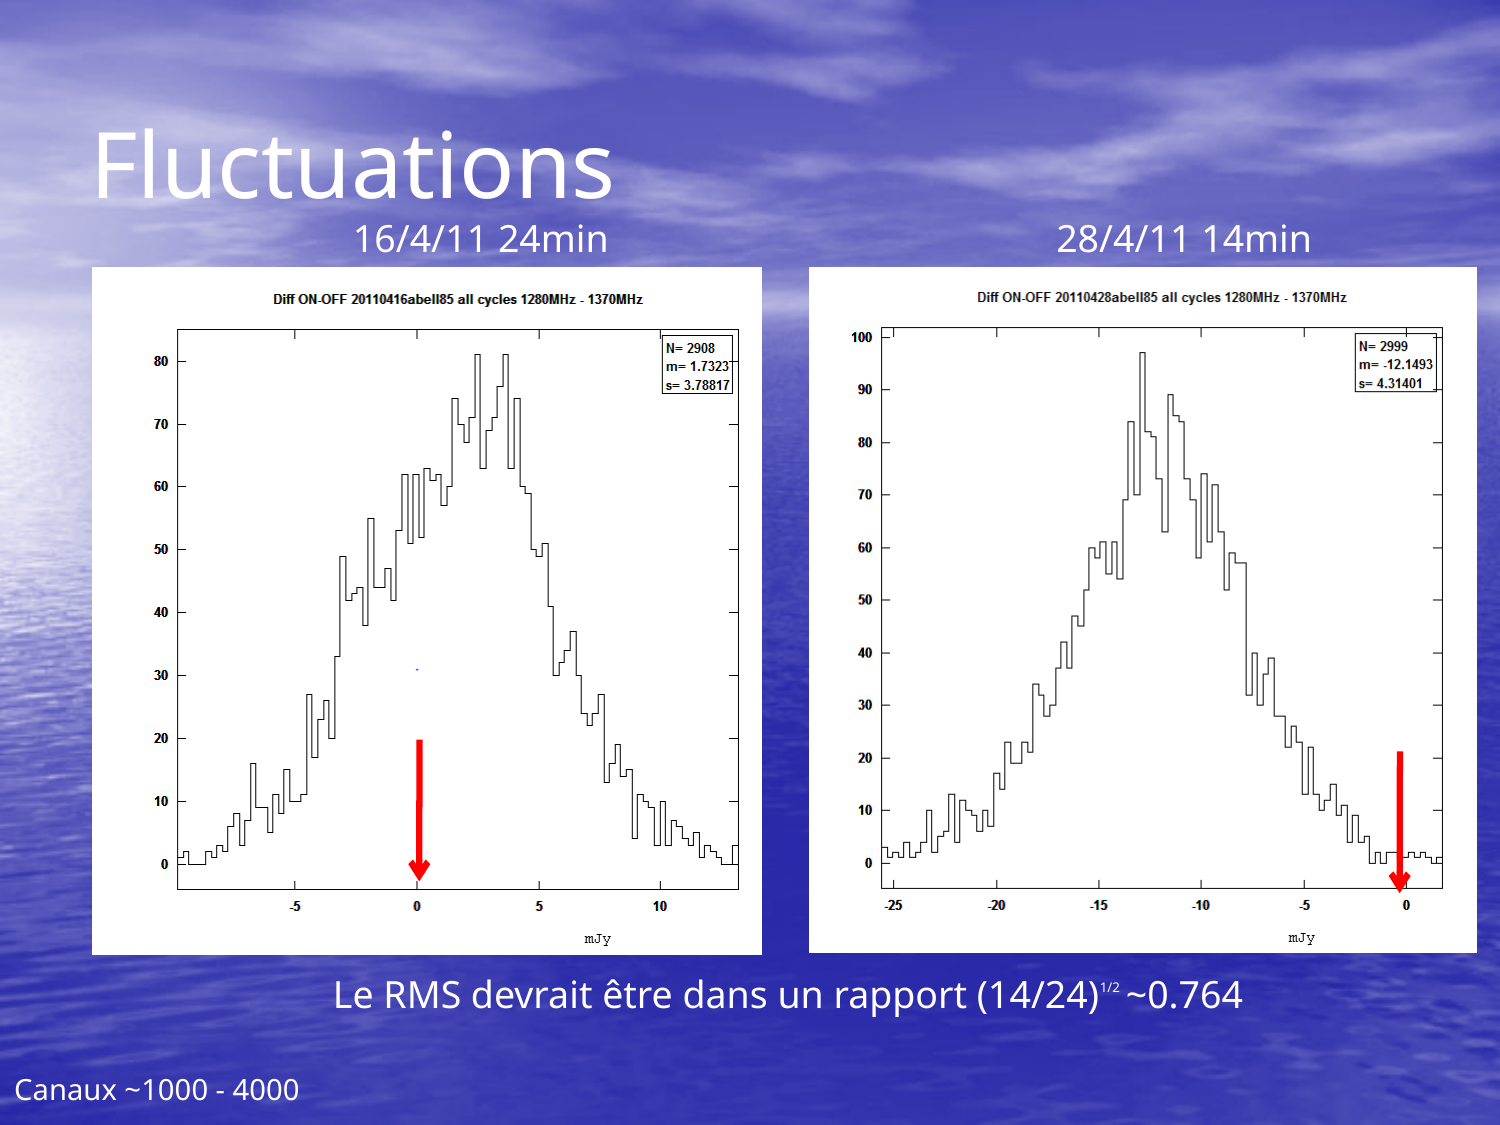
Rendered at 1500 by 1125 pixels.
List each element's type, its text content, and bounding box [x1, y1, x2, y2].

text_box 28/4/11 14min [1041, 208, 1328, 265]
title Fluctuations [74, 47, 1426, 276]
text_box 16/4/11 24min [338, 208, 624, 265]
picture [92, 266, 763, 956]
text_box Canaux ~1000 - 4000 [0, 1064, 315, 1115]
text_box Le RMS devrait être dans un rapport (14/24)1/2 ~0.764 [318, 964, 1259, 1024]
picture [808, 266, 1477, 953]
